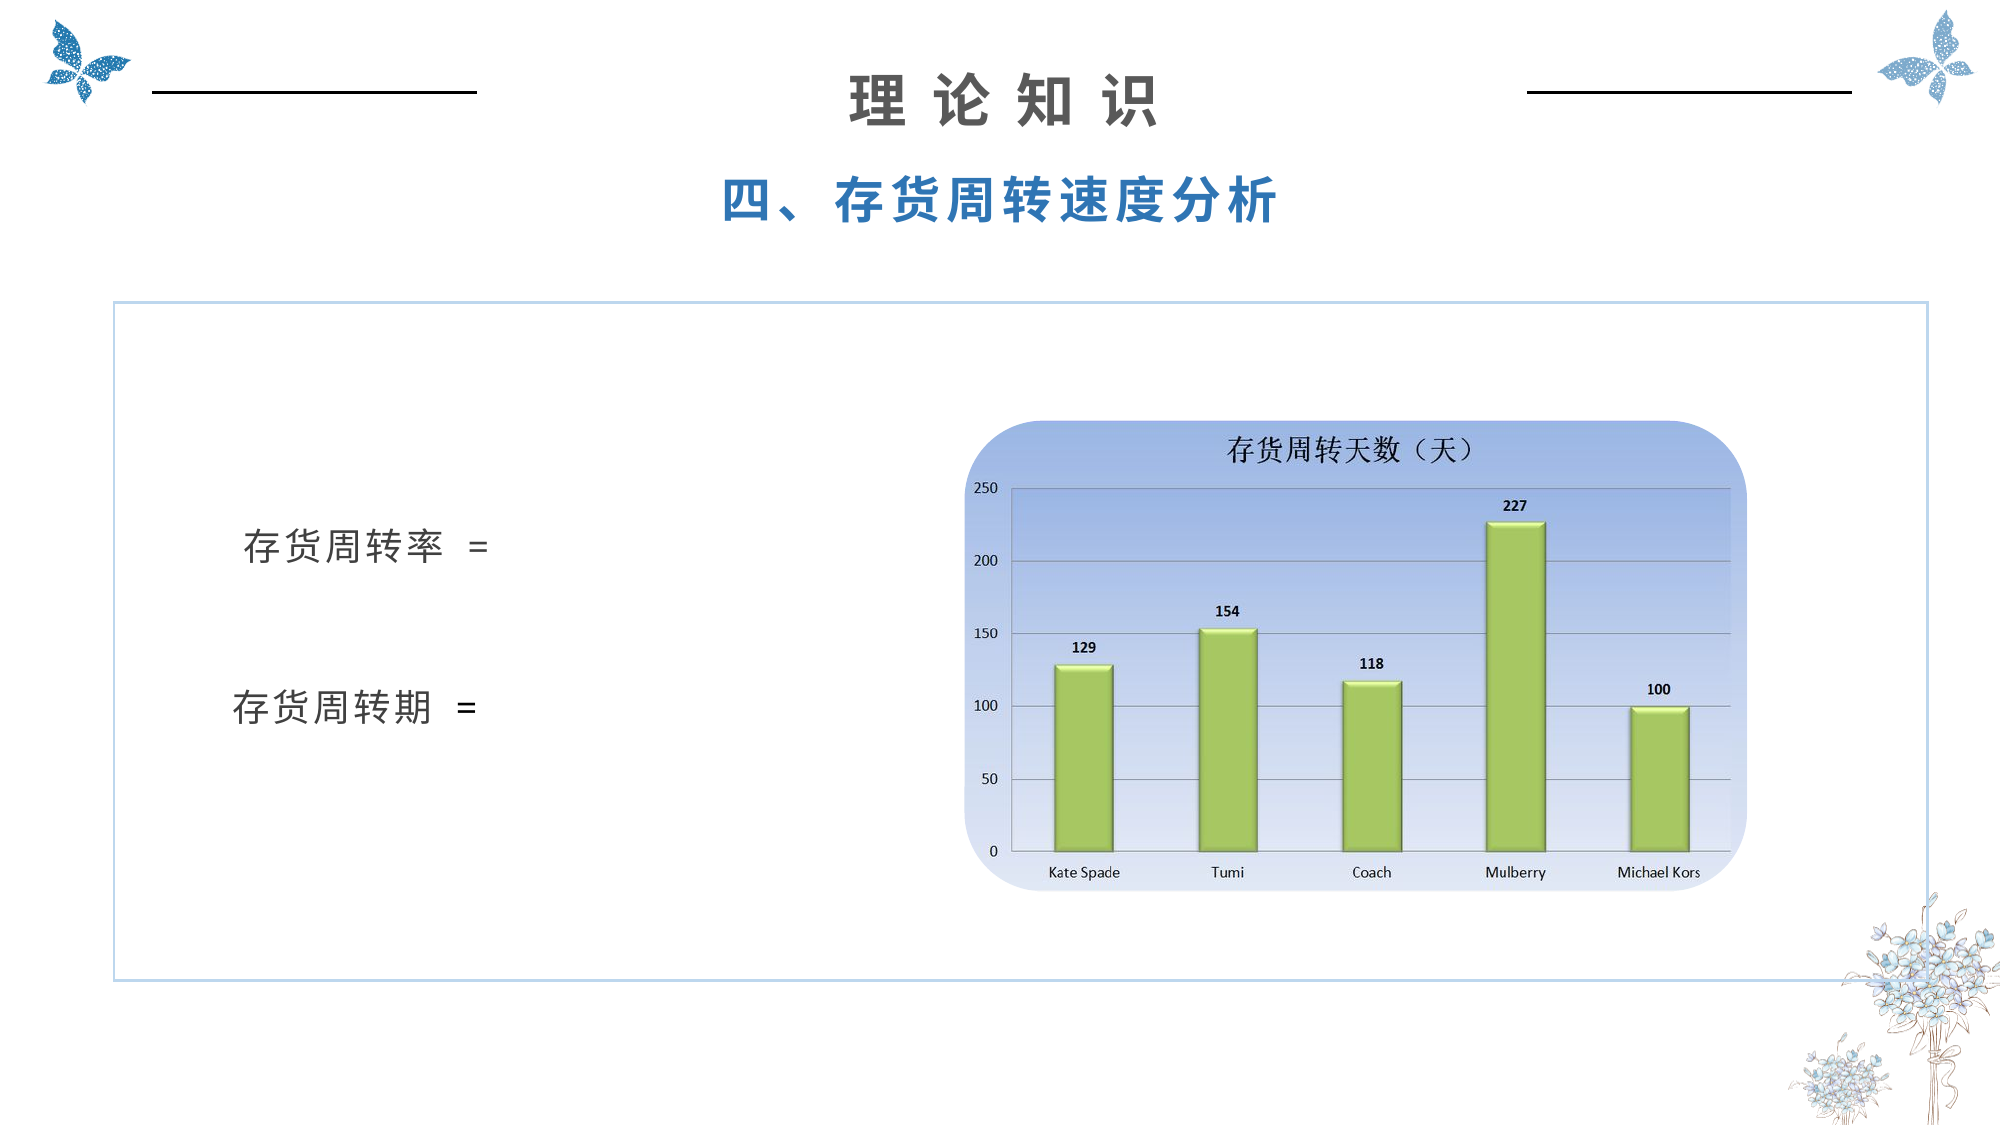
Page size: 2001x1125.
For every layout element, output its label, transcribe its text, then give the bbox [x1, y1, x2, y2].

text_box [113, 301, 1928, 981]
text_box 四、存货周转速度分析 [706, 160, 1294, 236]
picture [964, 420, 1748, 892]
picture [1788, 892, 2000, 1125]
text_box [151, 55, 1852, 142]
